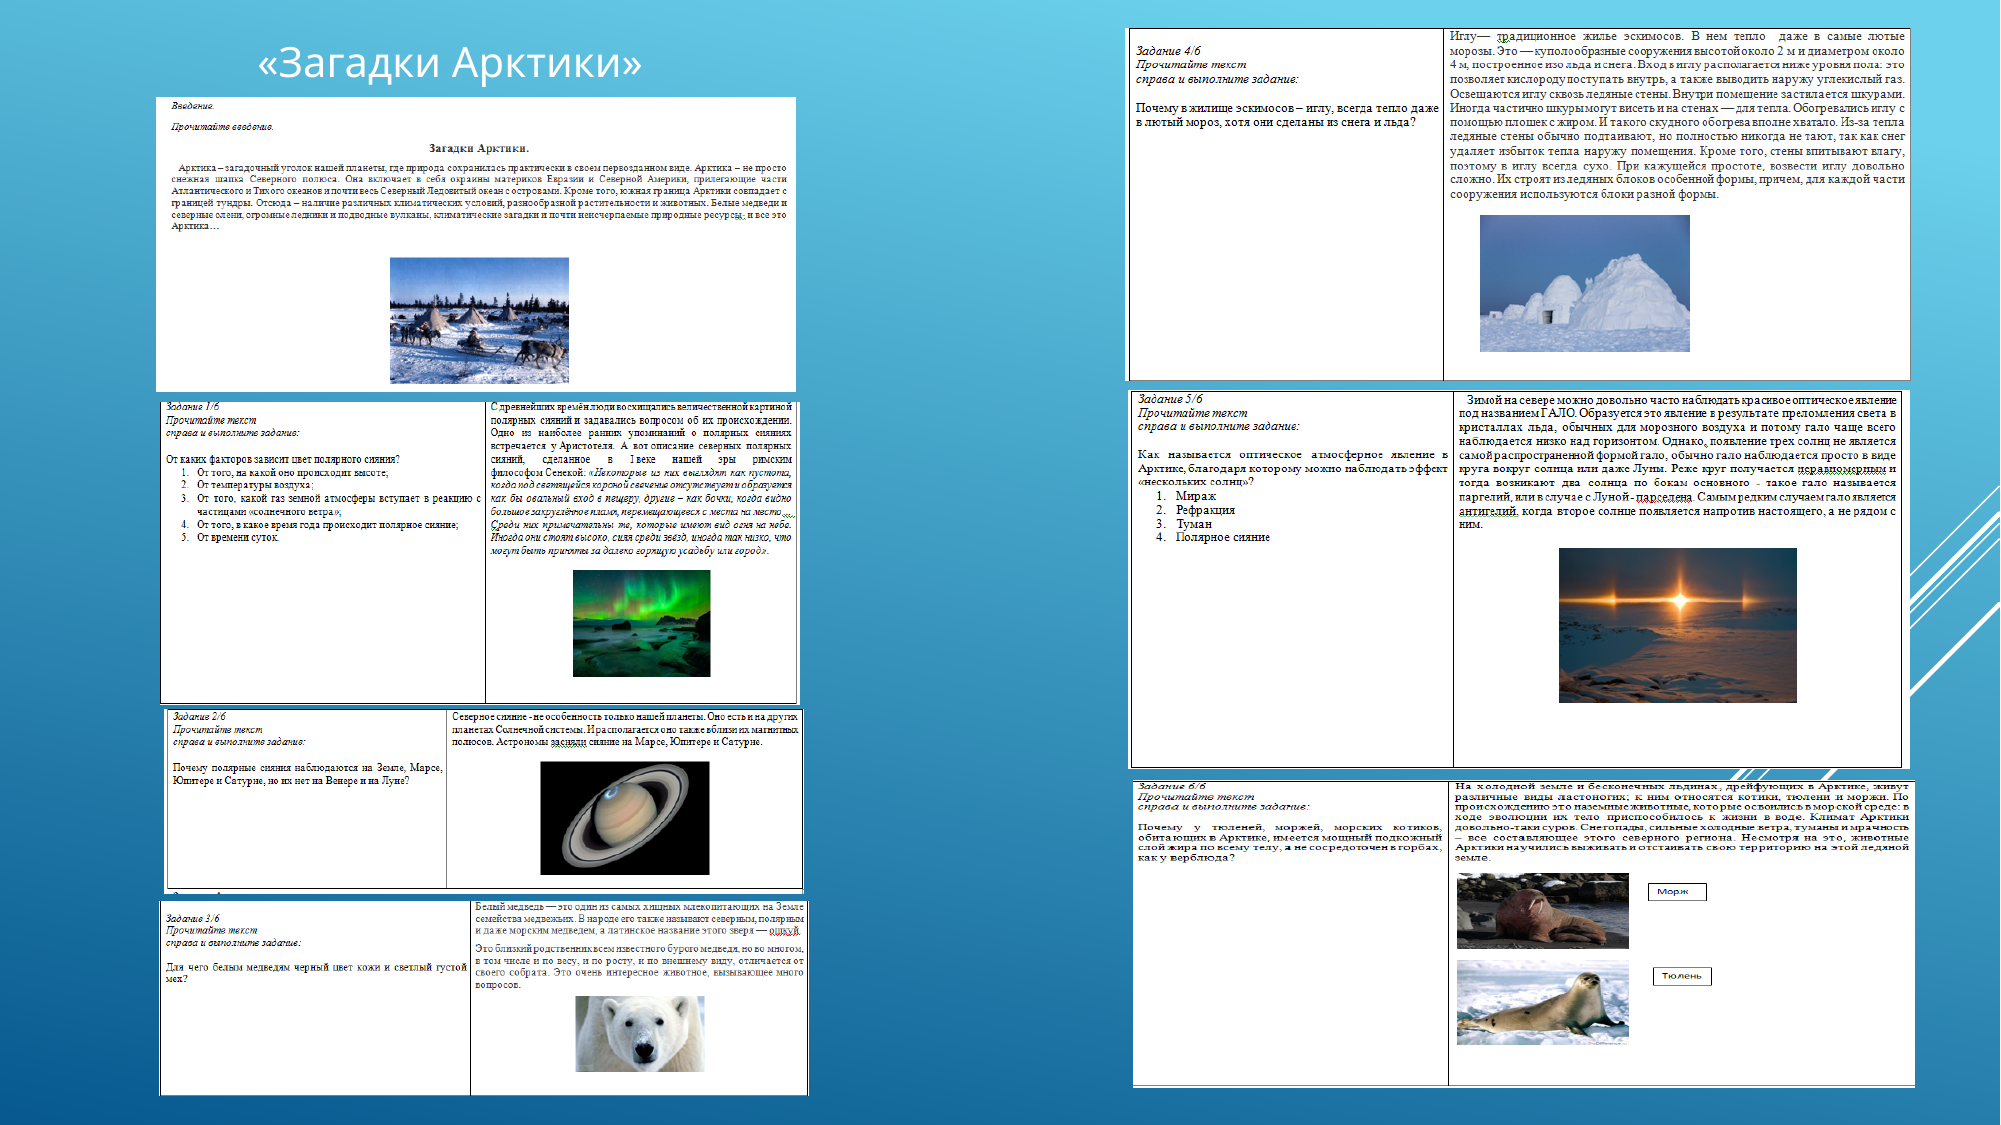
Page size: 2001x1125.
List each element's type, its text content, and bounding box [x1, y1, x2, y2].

picture [1133, 780, 1916, 1088]
picture [159, 901, 809, 1096]
picture [164, 709, 805, 894]
picture [156, 97, 797, 392]
picture [160, 402, 801, 705]
picture [1127, 390, 1910, 769]
picture [1125, 28, 1911, 382]
text_box «Загадки Арктики» [242, 28, 658, 94]
